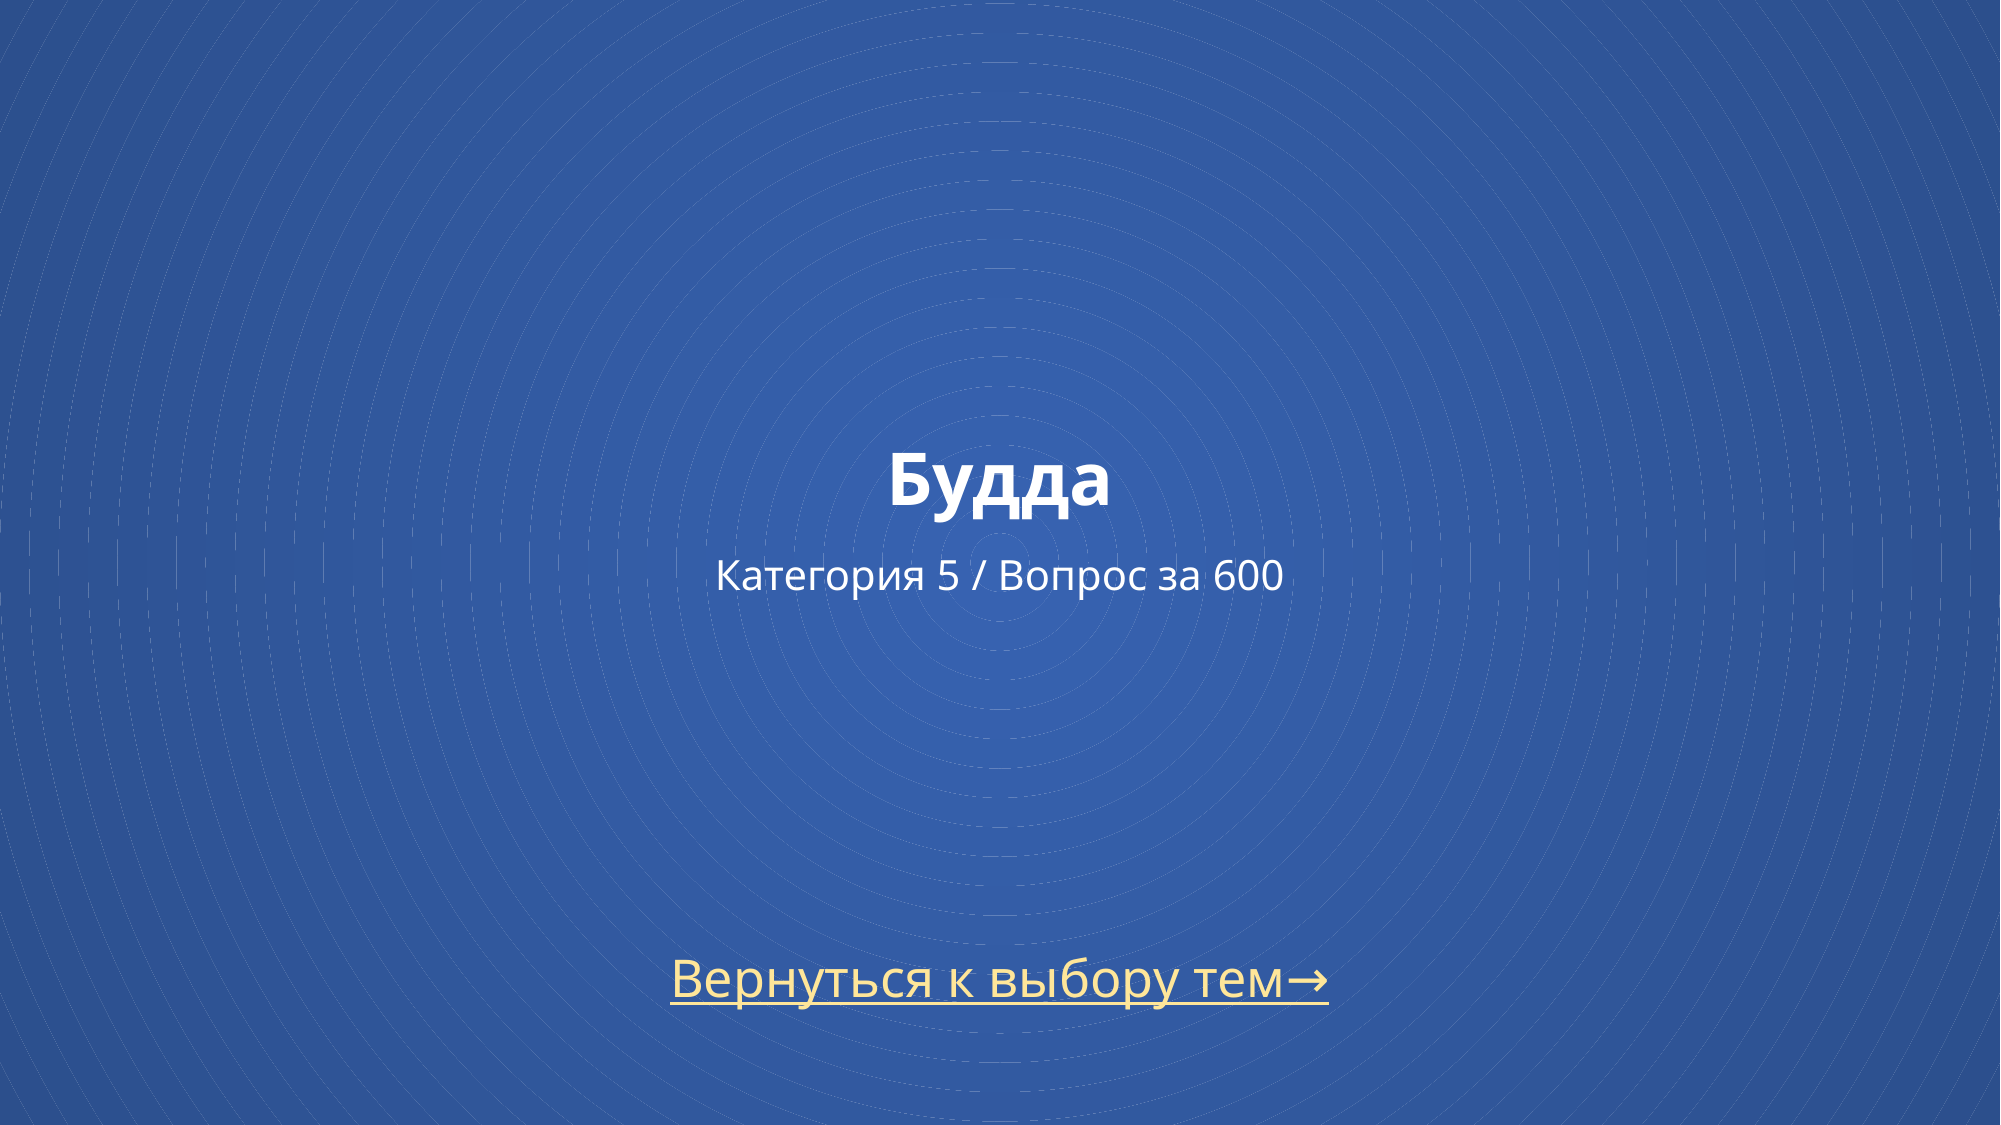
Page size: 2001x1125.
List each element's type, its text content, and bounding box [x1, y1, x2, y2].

title Будда Категория 5 / Вопрос за 600 [117, 396, 1883, 646]
text_box Вернуться к выбору тем→ [655, 938, 1345, 1016]
